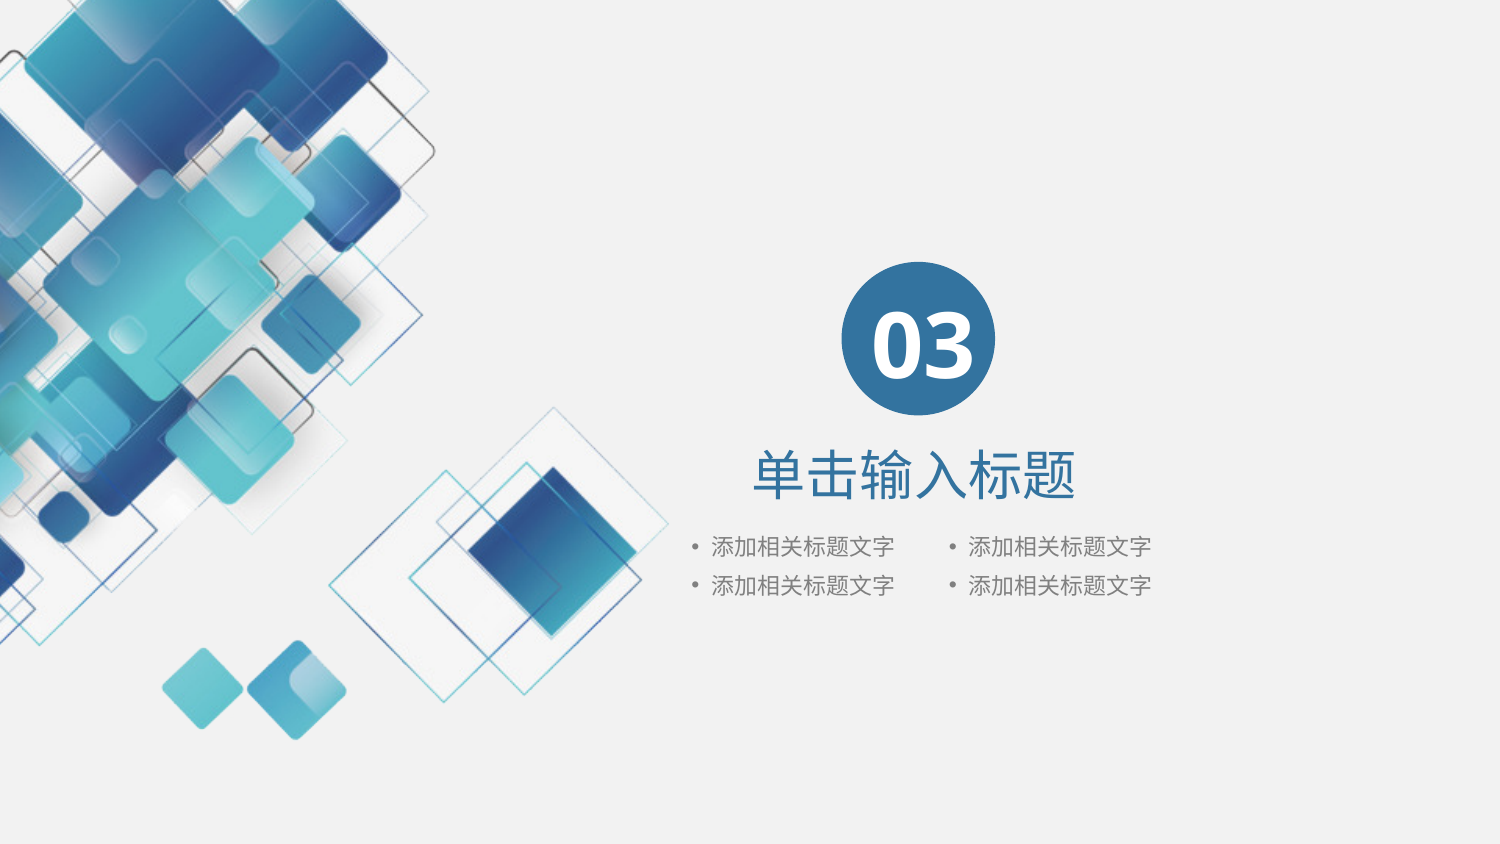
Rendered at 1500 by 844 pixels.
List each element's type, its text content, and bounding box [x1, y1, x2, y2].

text_box 添加相关标题文字 [948, 532, 1154, 561]
text_box 添加相关标题文字 [744, 532, 896, 561]
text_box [840, 261, 1008, 416]
text_box 添加相关标题文字 [948, 571, 1154, 599]
picture [0, 0, 739, 753]
text_box 添加相关标题文字 [744, 571, 896, 599]
text_box 单击输入标题 [744, 440, 1100, 506]
